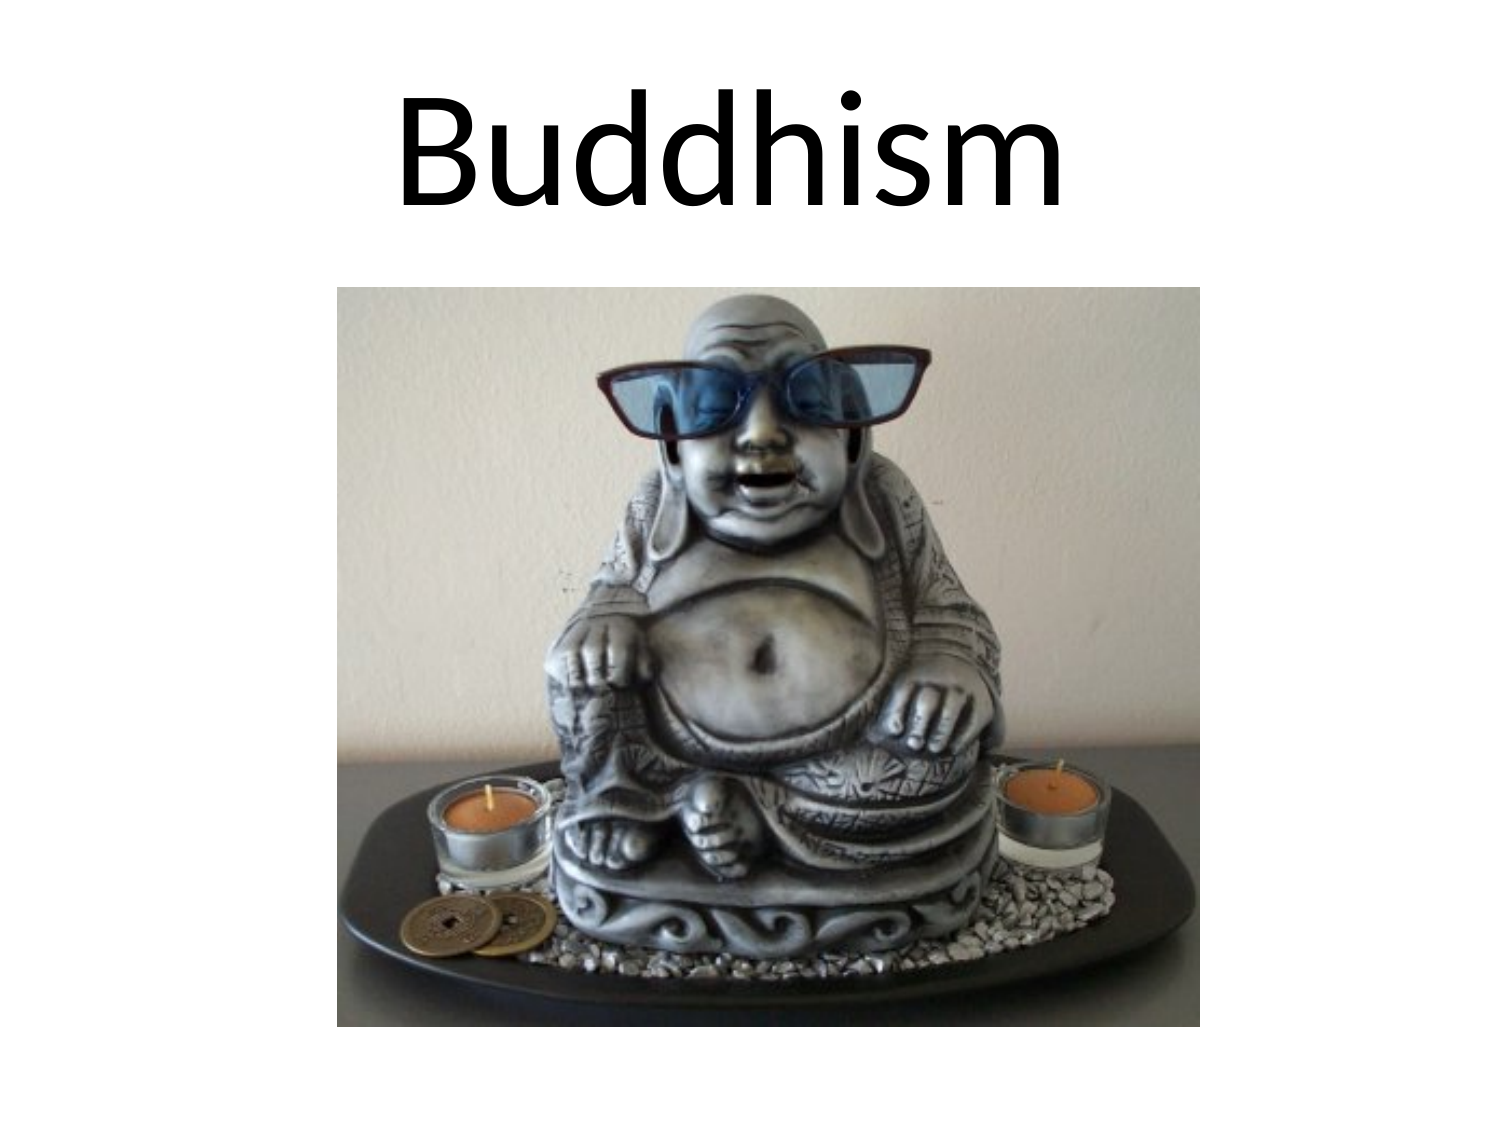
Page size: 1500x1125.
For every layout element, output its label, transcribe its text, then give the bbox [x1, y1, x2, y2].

title Buddhism [74, 44, 1426, 233]
picture [337, 287, 1201, 1028]
